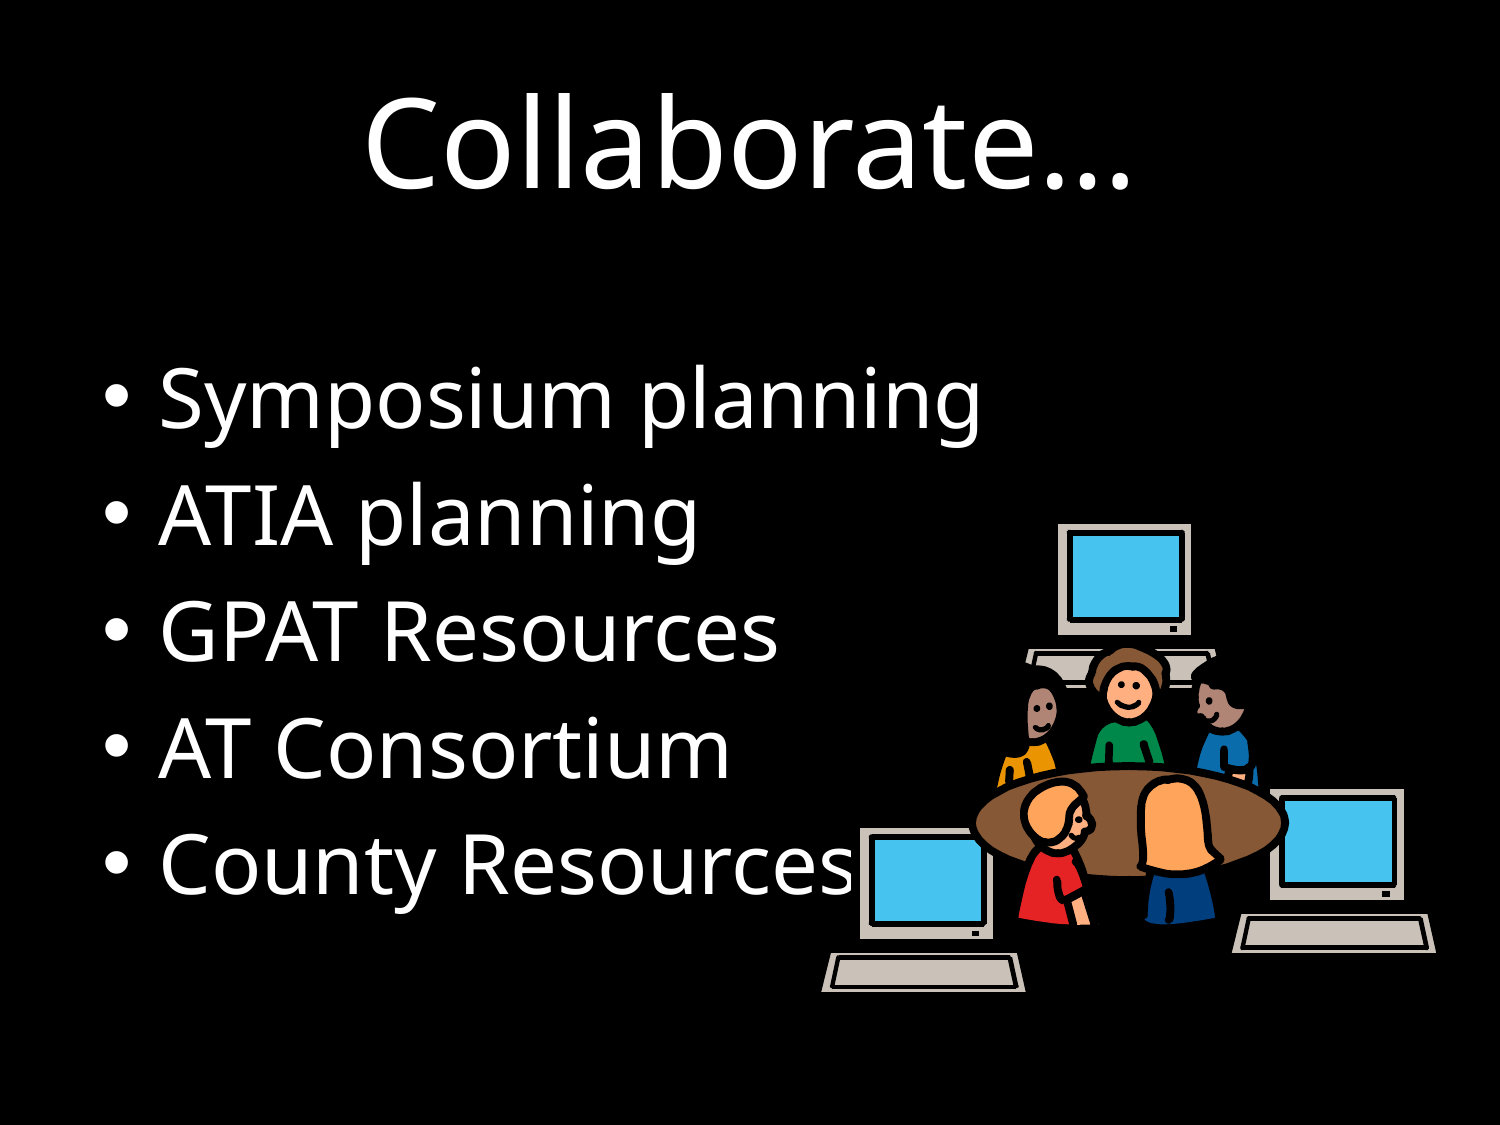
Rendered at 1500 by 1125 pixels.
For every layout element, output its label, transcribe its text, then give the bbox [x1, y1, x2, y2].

picture [799, 499, 1454, 1059]
list Symposium planning ATIA planning GPAT Resources AT Consortium County Resources [87, 337, 1438, 1081]
title Collaborate… [74, 44, 1426, 233]
